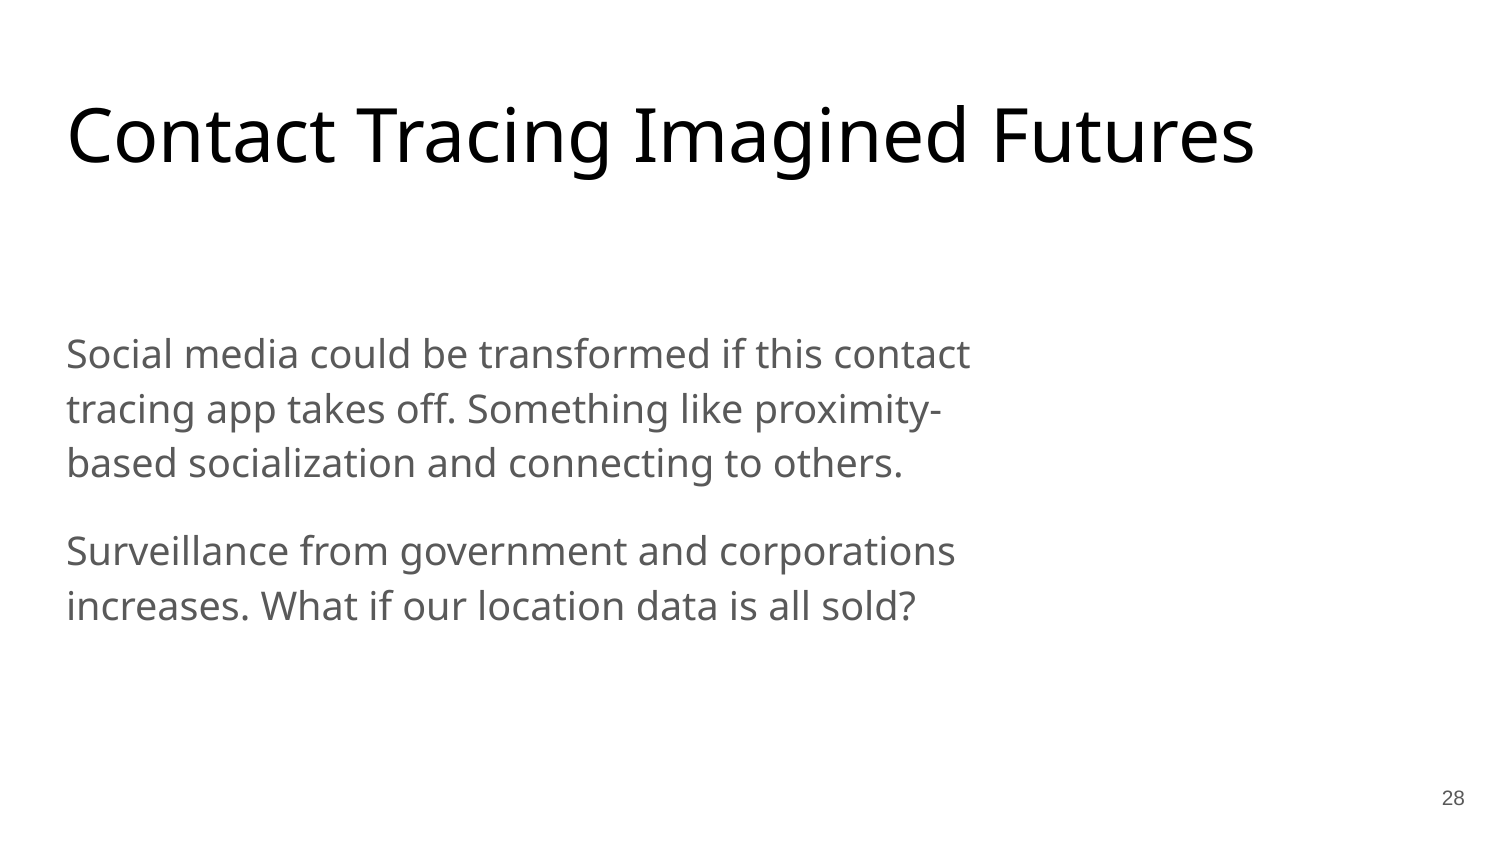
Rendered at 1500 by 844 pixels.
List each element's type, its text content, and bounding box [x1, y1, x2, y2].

slide_number 28 [1389, 764, 1480, 830]
title Contact Tracing Imagined Futures [51, 72, 1449, 167]
list Social media could be transformed if this contact tracing app takes off. Something like proximity-based socialization and connecting to others. Surveillance from government and corporations increases. What if our location data is all sold? [51, 189, 1016, 762]
